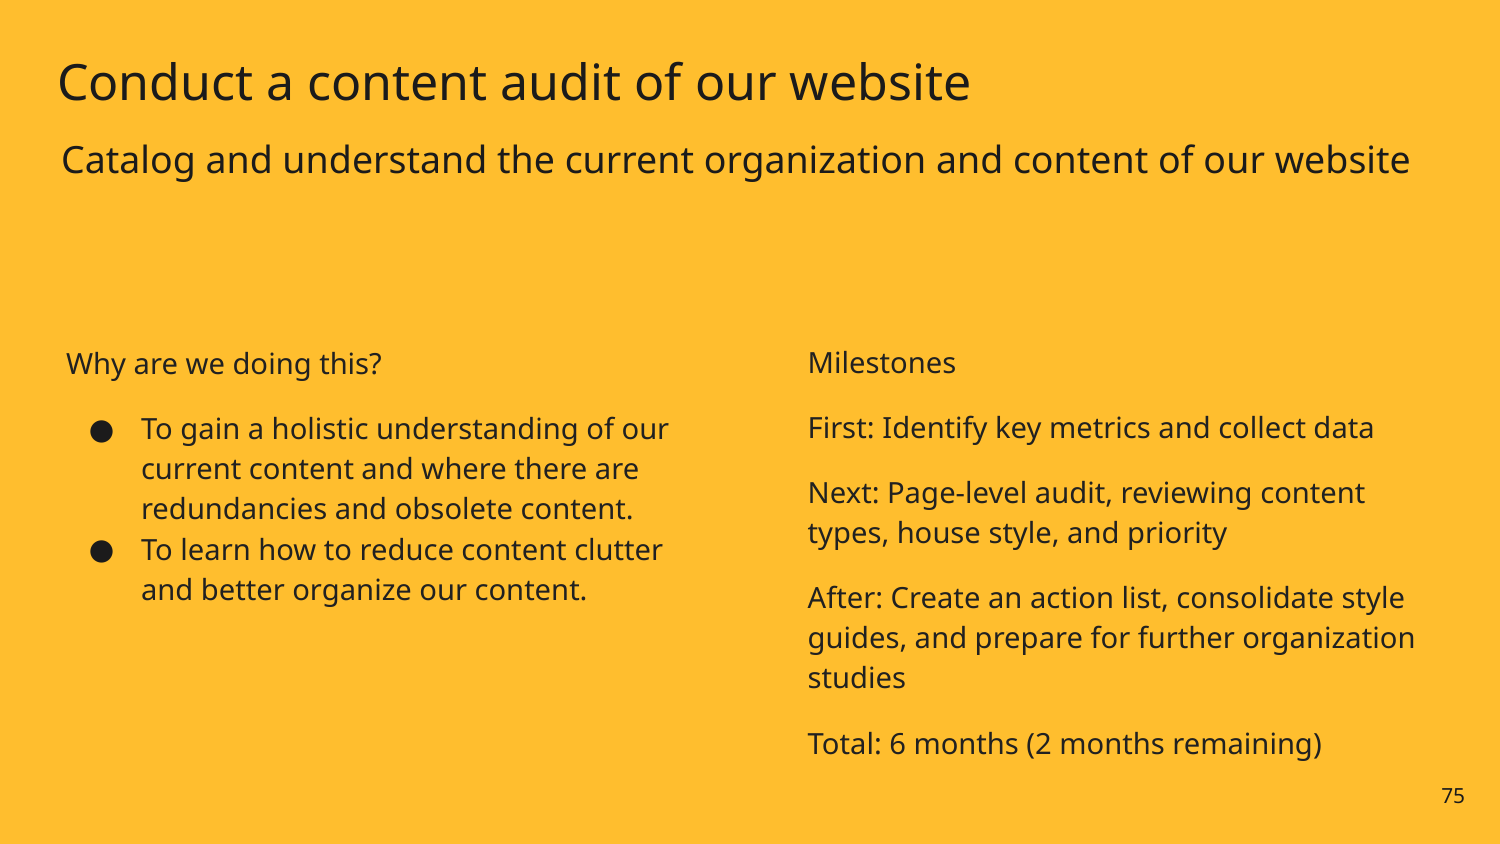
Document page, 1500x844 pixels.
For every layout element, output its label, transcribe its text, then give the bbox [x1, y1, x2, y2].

list Why are we doing this? To gain a holistic understanding of our current content and where there are redundancies and obsolete content. To learn how to reduce content clutter and better organize our content. [51, 324, 708, 812]
list Milestones First: Identify key metrics and collect data Next: Page-level audit, reviewing content types, house style, and priority After: Create an action list, consolidate style guides, and prepare for further organization studies Total: 6 months (2 months remaining) [792, 323, 1449, 800]
title Conduct a content audit of our website [42, 35, 1440, 130]
subtitle Catalog and understand the current organization and content of our website [46, 114, 1447, 206]
slide_number 75 [1389, 764, 1480, 830]
